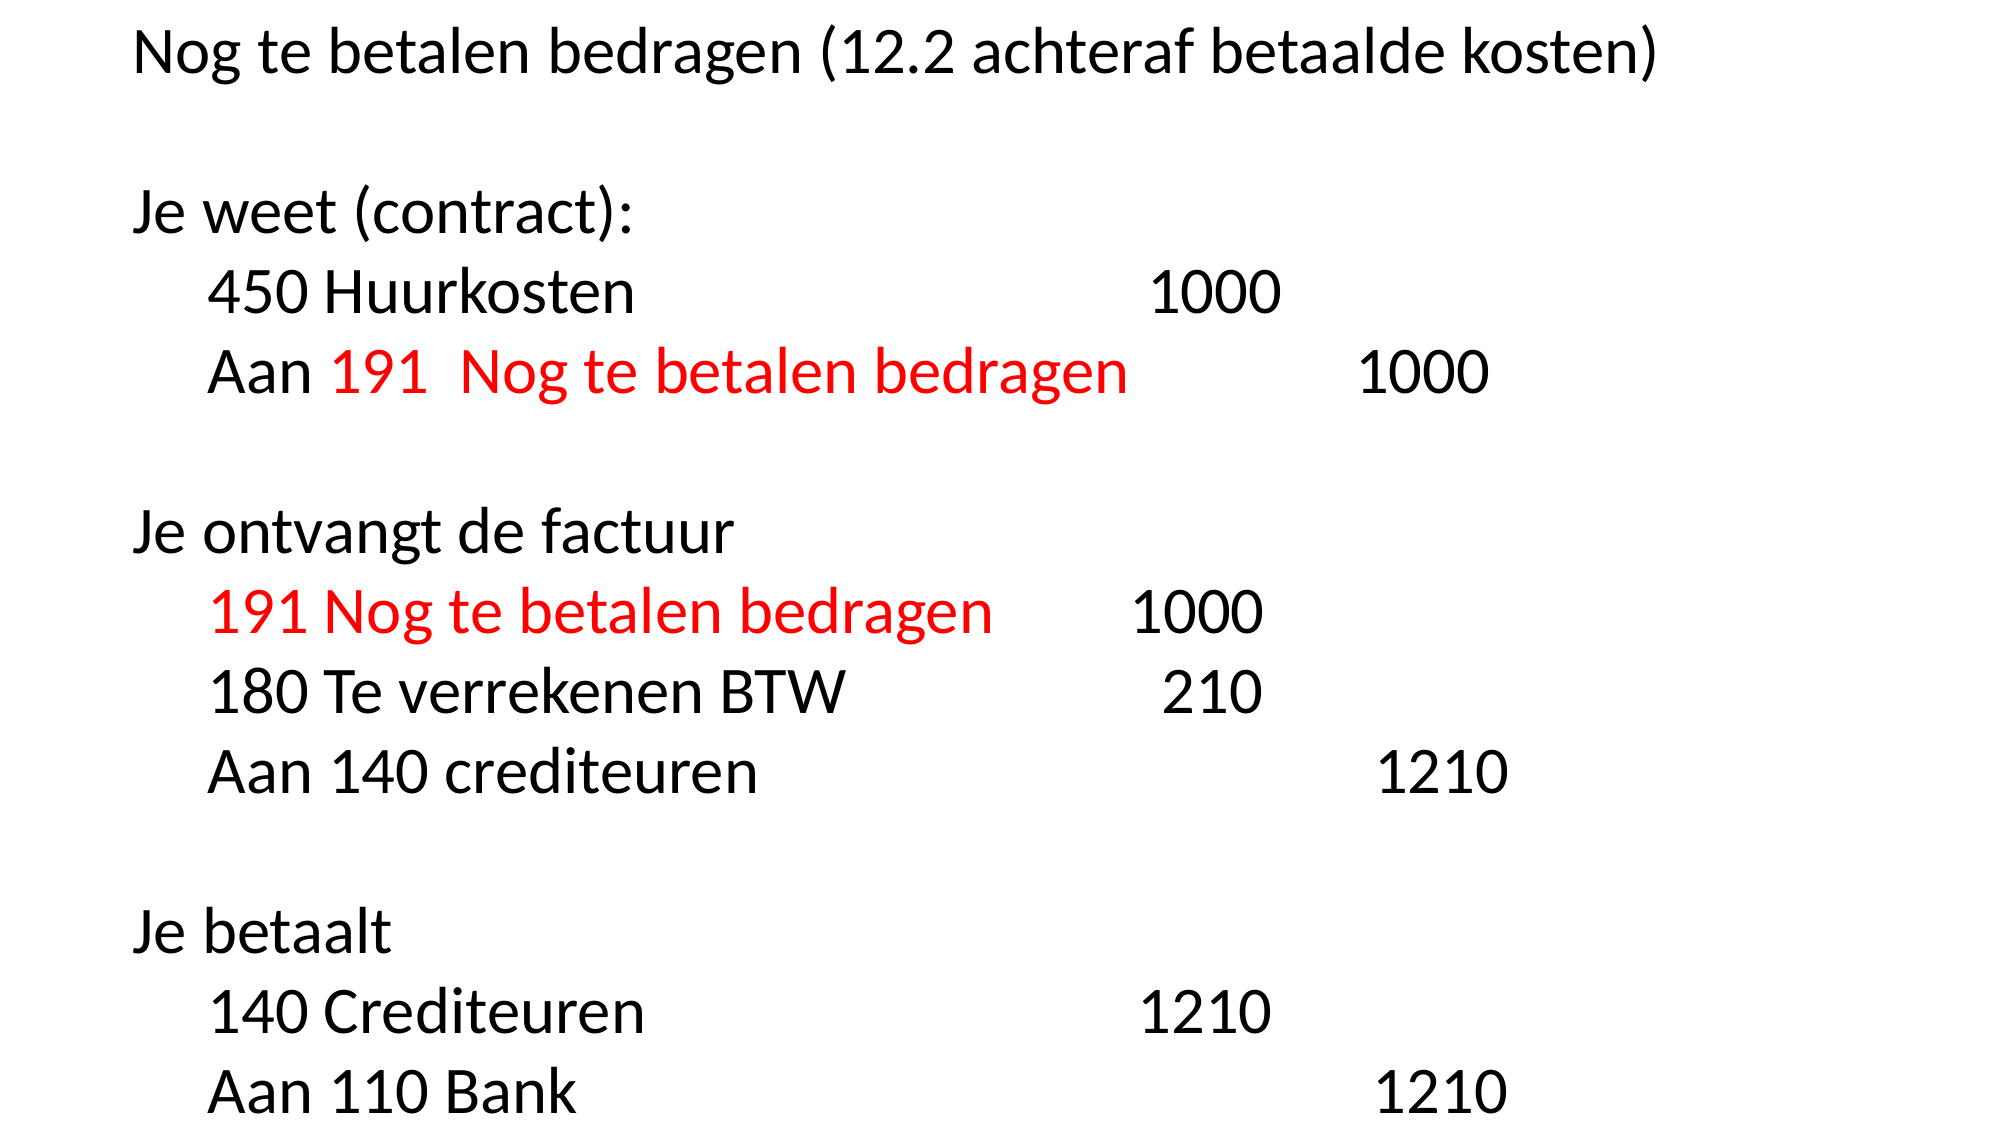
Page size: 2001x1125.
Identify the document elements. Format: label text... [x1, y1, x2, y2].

text_box Nog te betalen bedragen (12.2 achteraf betaalde kosten) Je weet (contract): 450 Huurkosten 1000 Aan 191 Nog te betalen bedragen 1000 Je ontvangt de factuur 191 Nog te betalen bedragen 1000 180 Te verrekenen BTW 210 Aan 140 crediteuren 1210 Je betaalt 140 Crediteuren 1210 Aan 110 Bank 1210 [117, 0, 1830, 1125]
